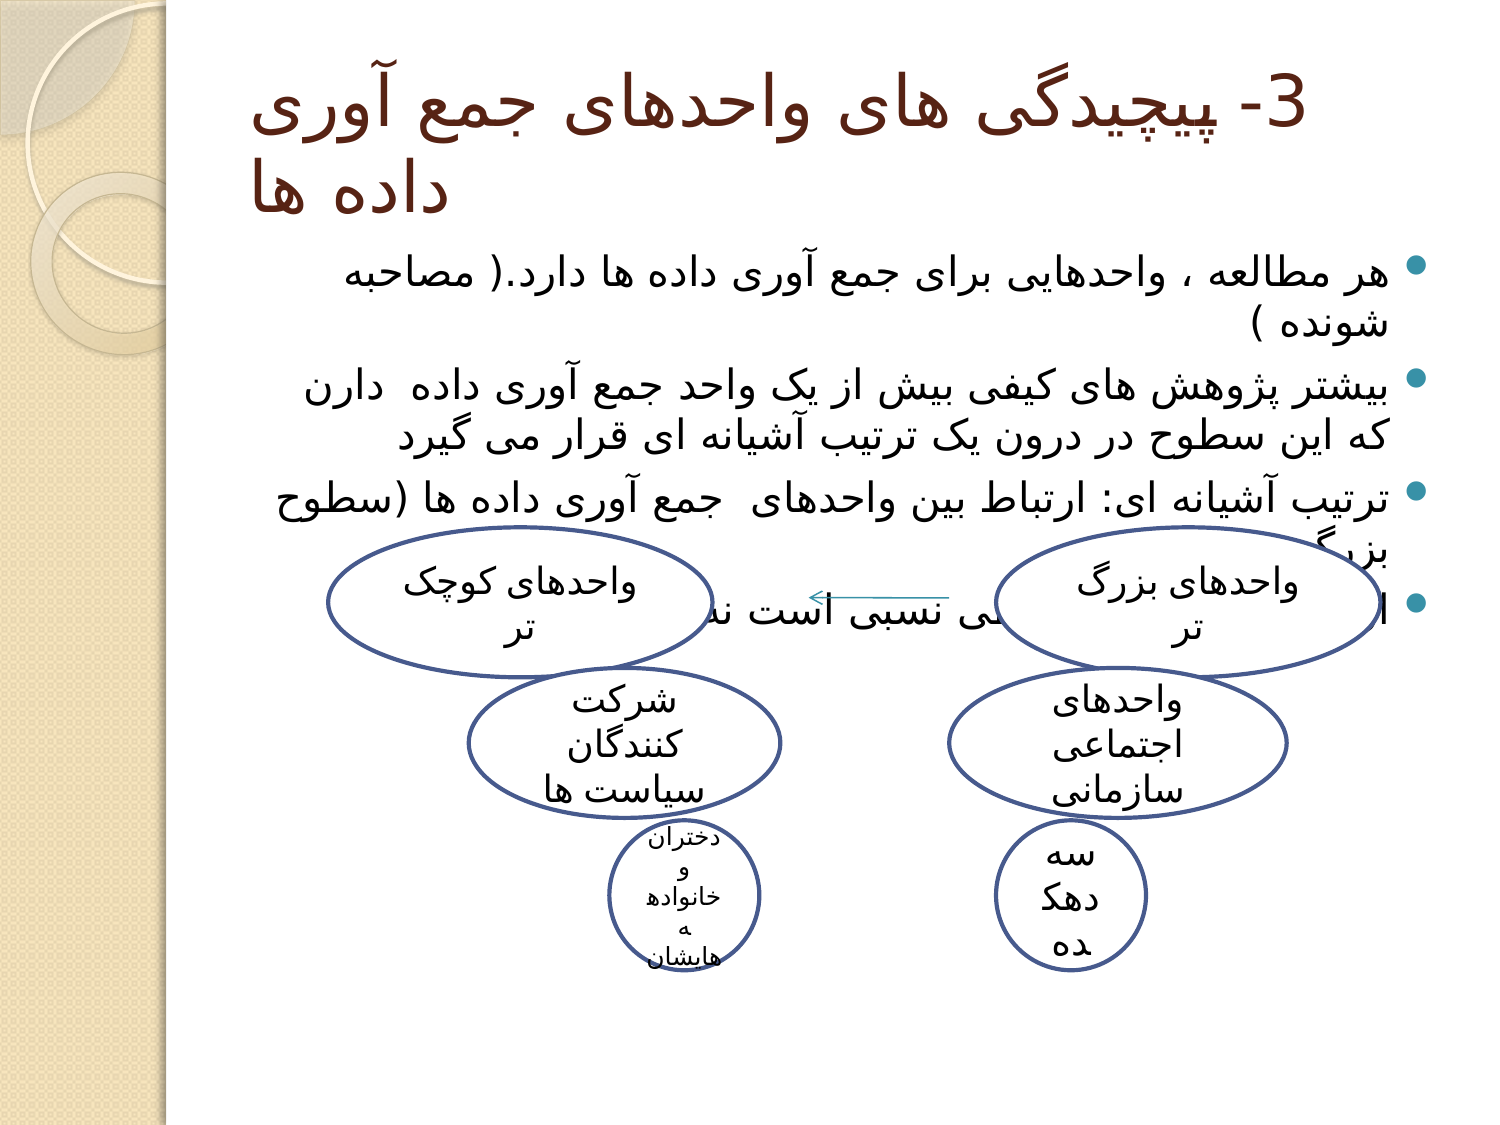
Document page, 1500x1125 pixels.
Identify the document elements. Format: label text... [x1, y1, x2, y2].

text_box سه دهکده [993, 818, 1149, 973]
text_box واحدهای اجتماعی سازمانی [947, 665, 1289, 821]
title 3- پیچیدگی های واحدهای جمع آوری داده ها [234, 46, 1465, 235]
text_box شرکت کنندگان سیاست ها [466, 665, 783, 821]
text_box واحدهای کوچک تر [326, 525, 715, 680]
list هر مطالعه ، واحدهایی برای جمع آوری داده ها دارد.( مصاحبه شونده ) بیشتر پژوهش های کیفی بیش از یک واحد جمع آوری داده دارن که این سطوح در درون یک ترتیب آشیانه ای قرار می گیرد ترتیب آشیانه ای: ارتباط بین واحدهای جمع آوری داده ها (سطوح بزرگ و کوچکتر) ارتباط آشیانه ای ارتباطی نسبی است نه قطعی [235, 237, 1466, 1025]
text_box دختران و خانوادهه هایشان [607, 818, 762, 973]
text_box واحدهای بزرگ تر [993, 525, 1383, 679]
